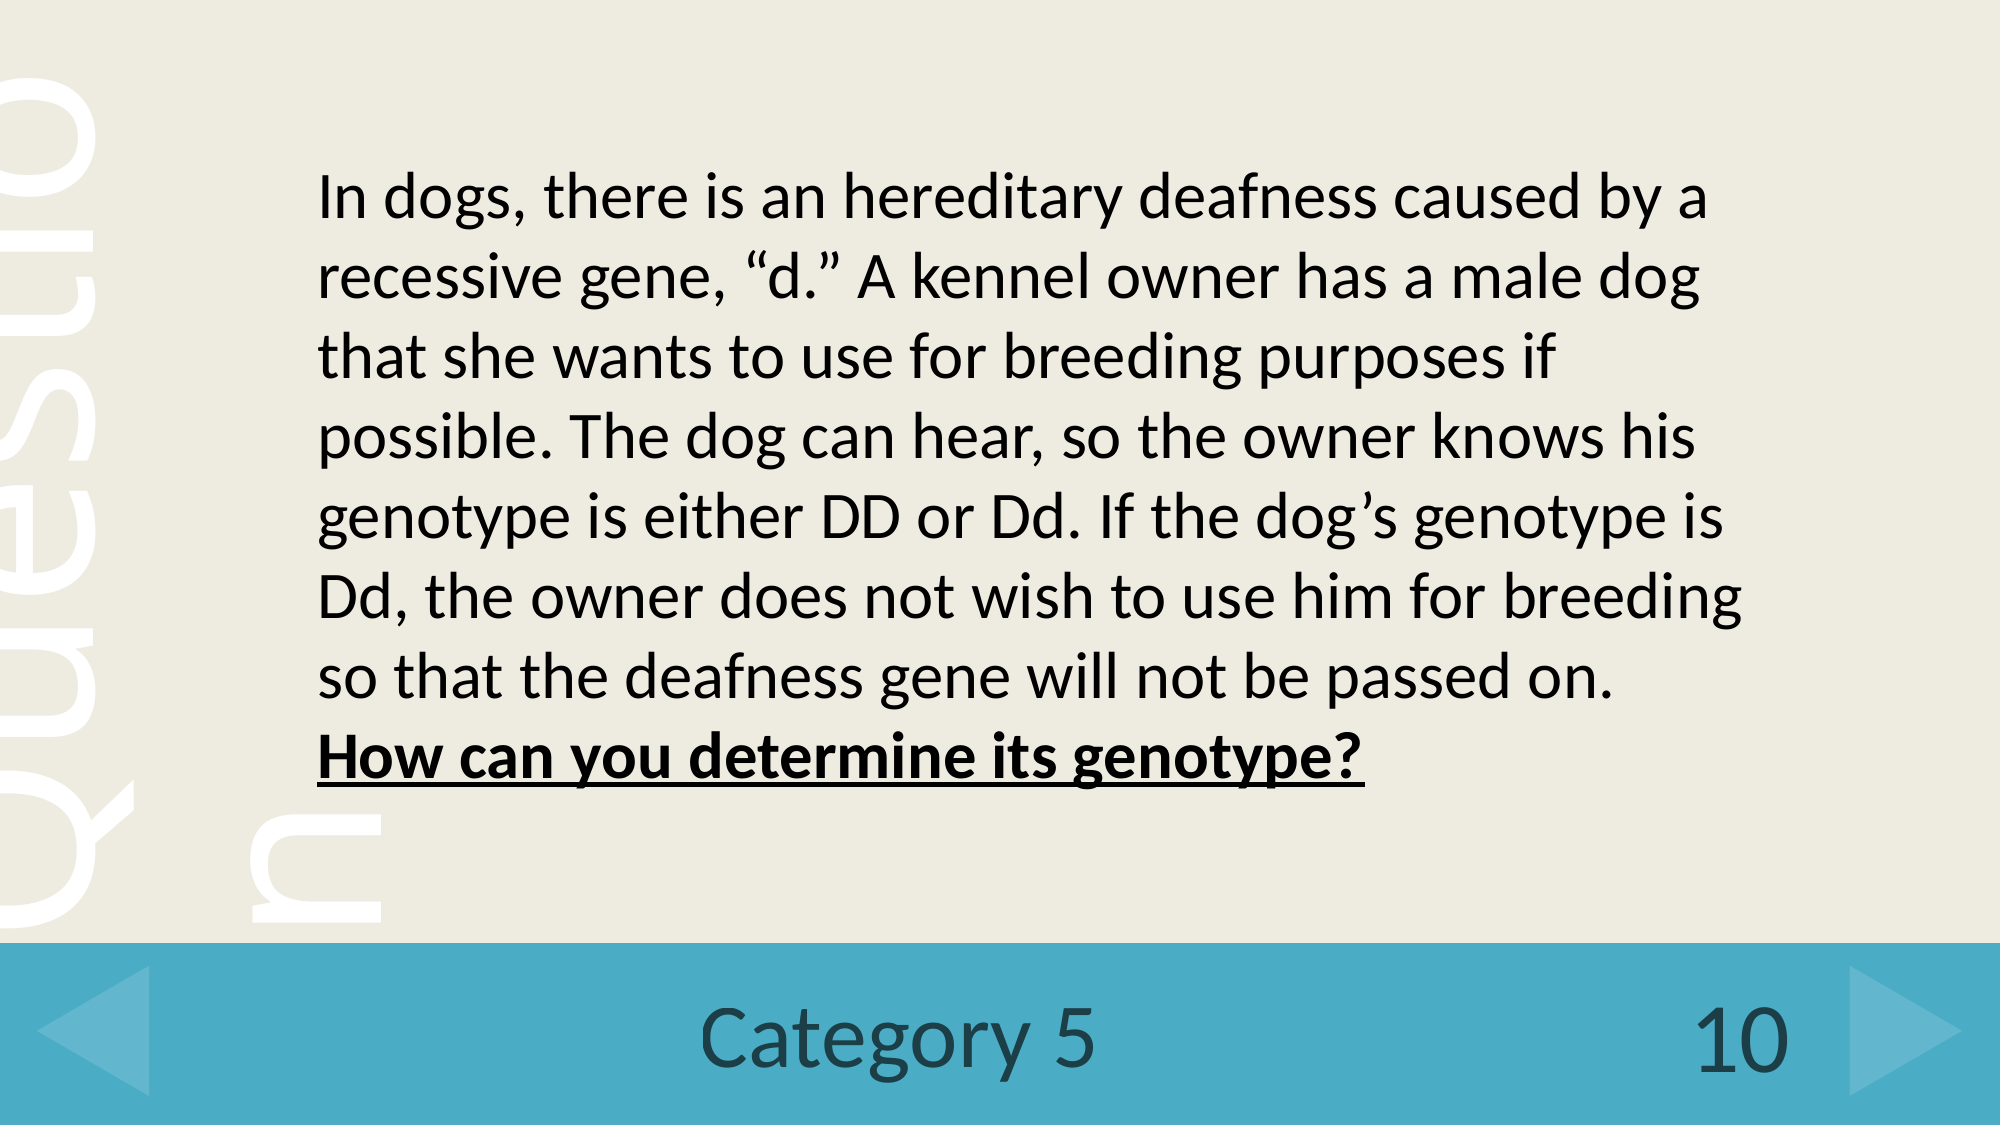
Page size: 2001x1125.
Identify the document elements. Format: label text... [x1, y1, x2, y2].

list 10 [1800, 967, 1806, 1097]
list In dogs, there is an hereditary deafness caused by a recessive gene, “d.” A kennel owner has a male dog that she wants to use for breeding purposes if possible. The dog can hear, so the owner knows his genotype is either DD or Dd. If the dog’s genotype is Dd, the owner does not wish to use him for breeding so that the deafness gene will not be passed on. How can you determine its genotype? [302, 307, 1760, 636]
title Category 5 [0, 937, 1800, 1125]
